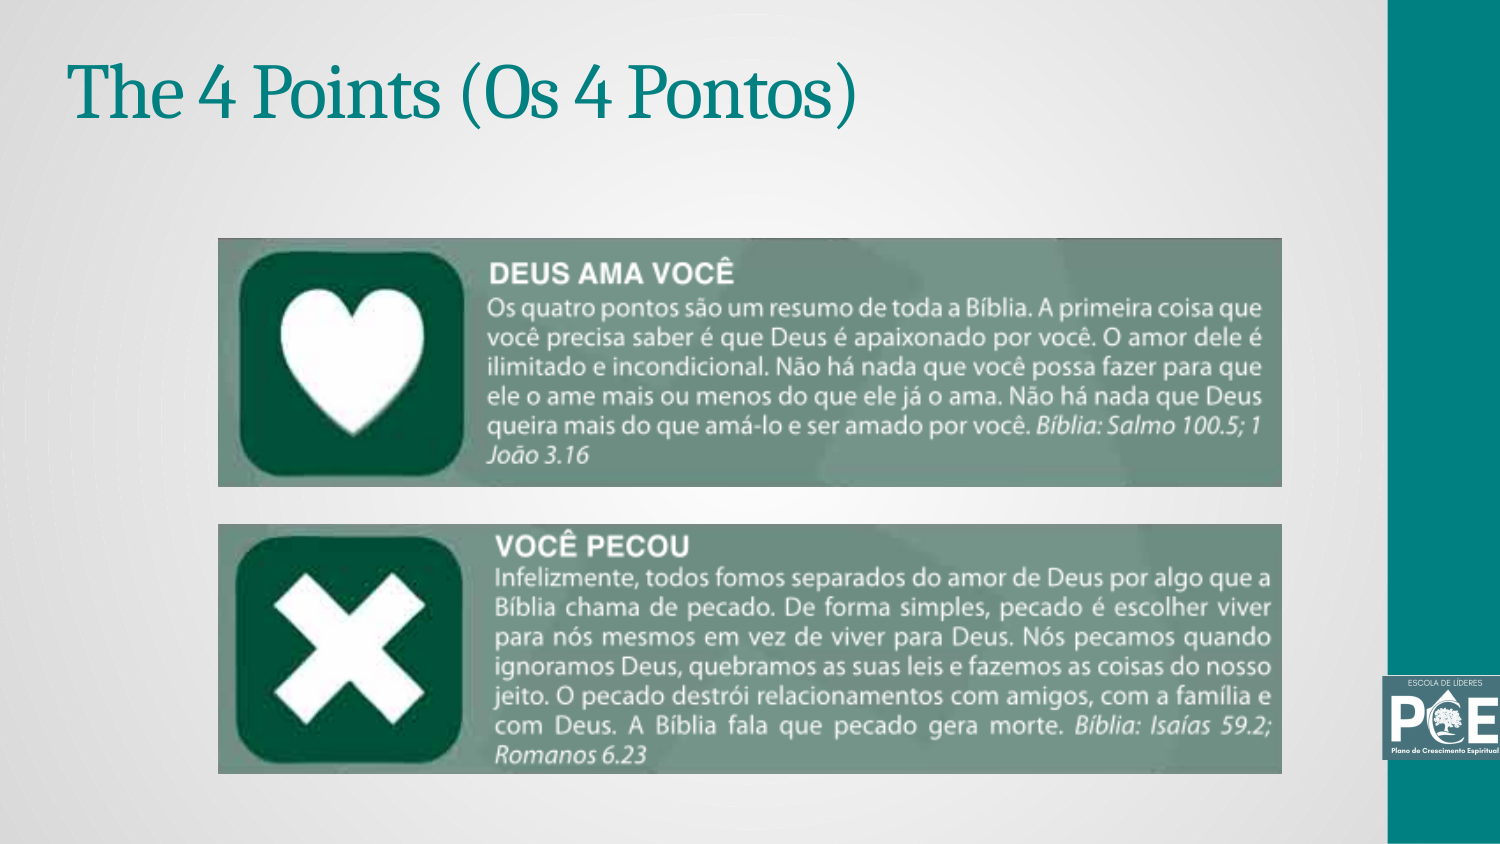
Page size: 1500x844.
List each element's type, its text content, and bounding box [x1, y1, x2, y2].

picture [1382, 675, 1500, 760]
title The 4 Points (Os 4 Pontos) [58, 25, 1459, 149]
picture [218, 238, 1282, 488]
picture [218, 524, 1282, 774]
